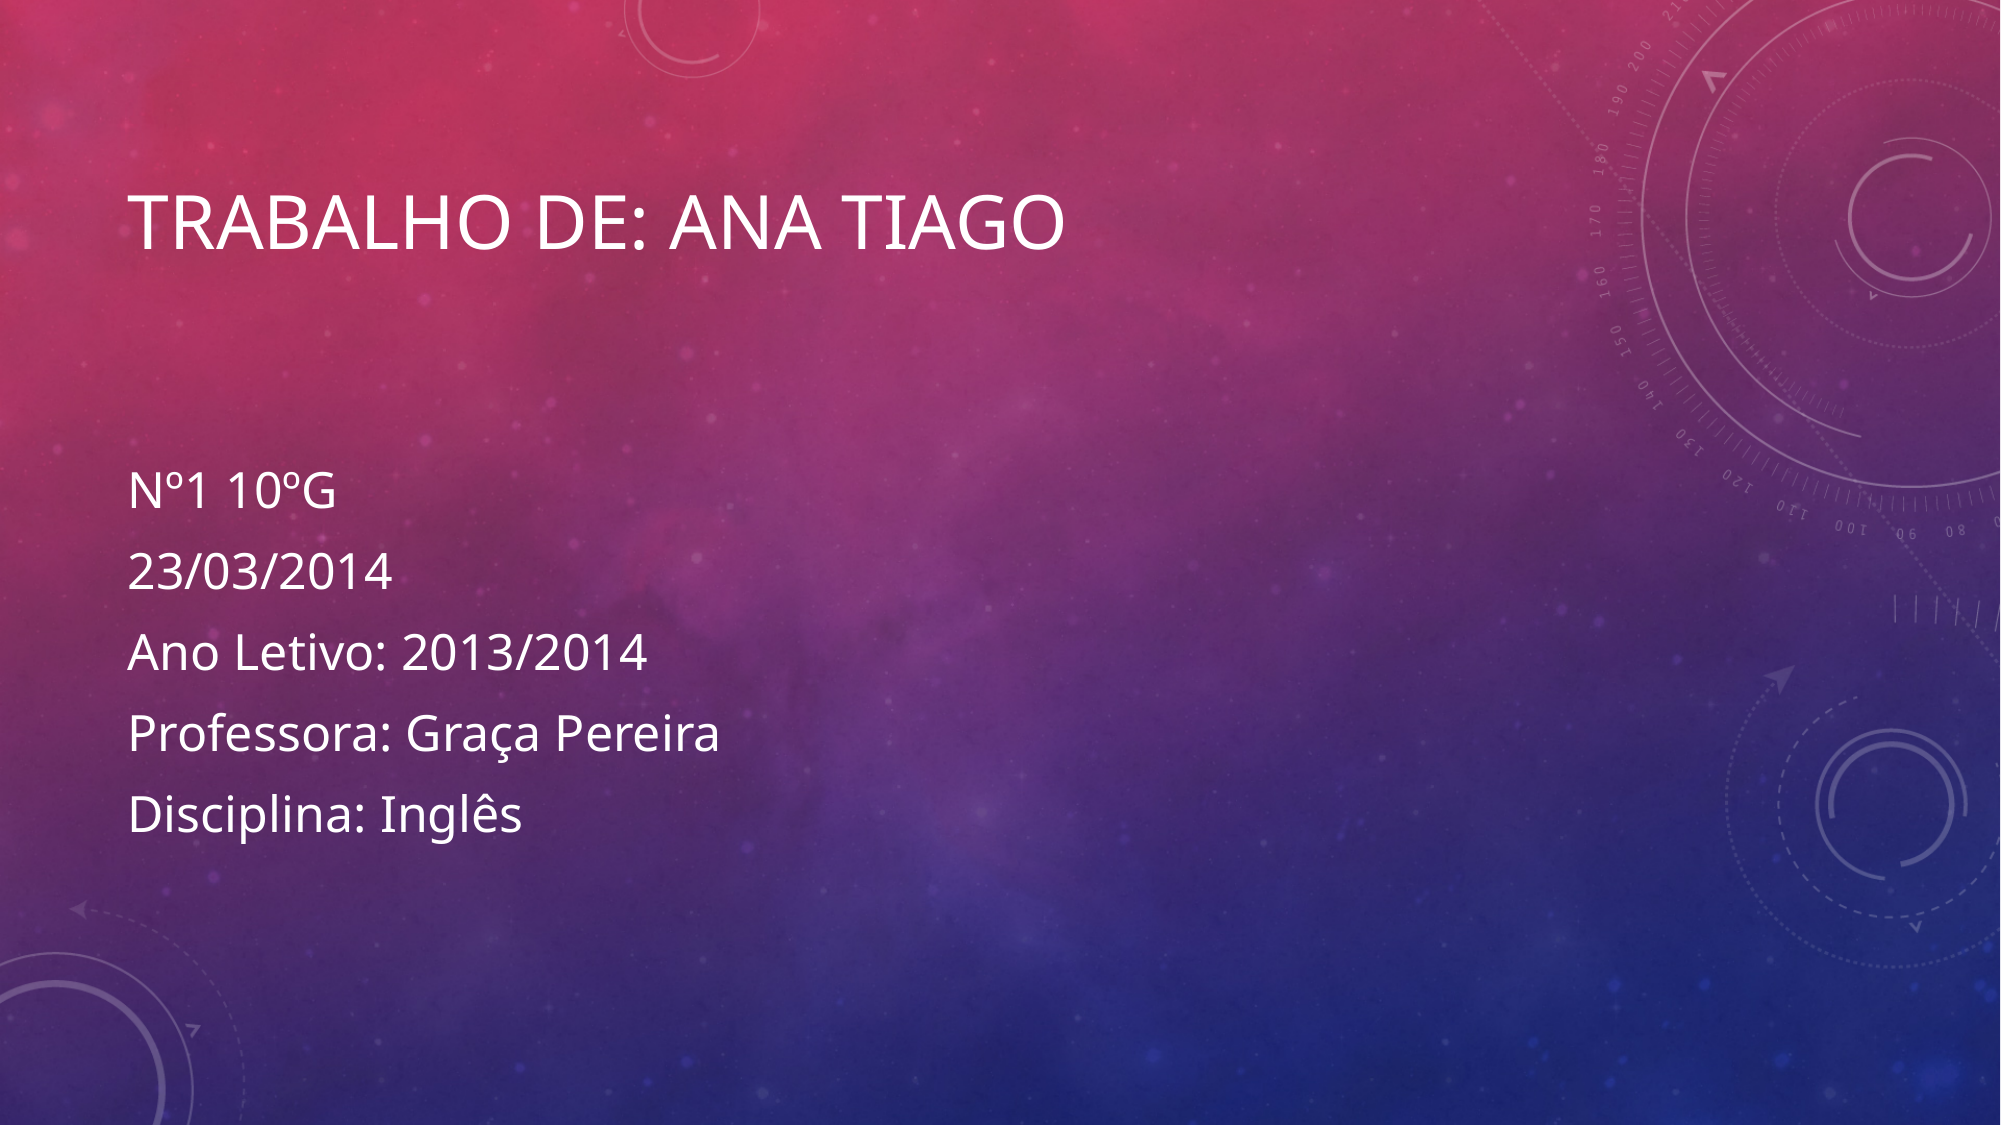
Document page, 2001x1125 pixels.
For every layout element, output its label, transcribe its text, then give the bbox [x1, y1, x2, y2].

title Trabalho de: ana tiago [112, 99, 1775, 339]
list Nº1 10ºG 23/03/2014 Ano Letivo: 2013/2014 Professora: Graça Pereira Disciplina: Inglês [112, 351, 1775, 950]
picture [0, 0, 2001, 1125]
